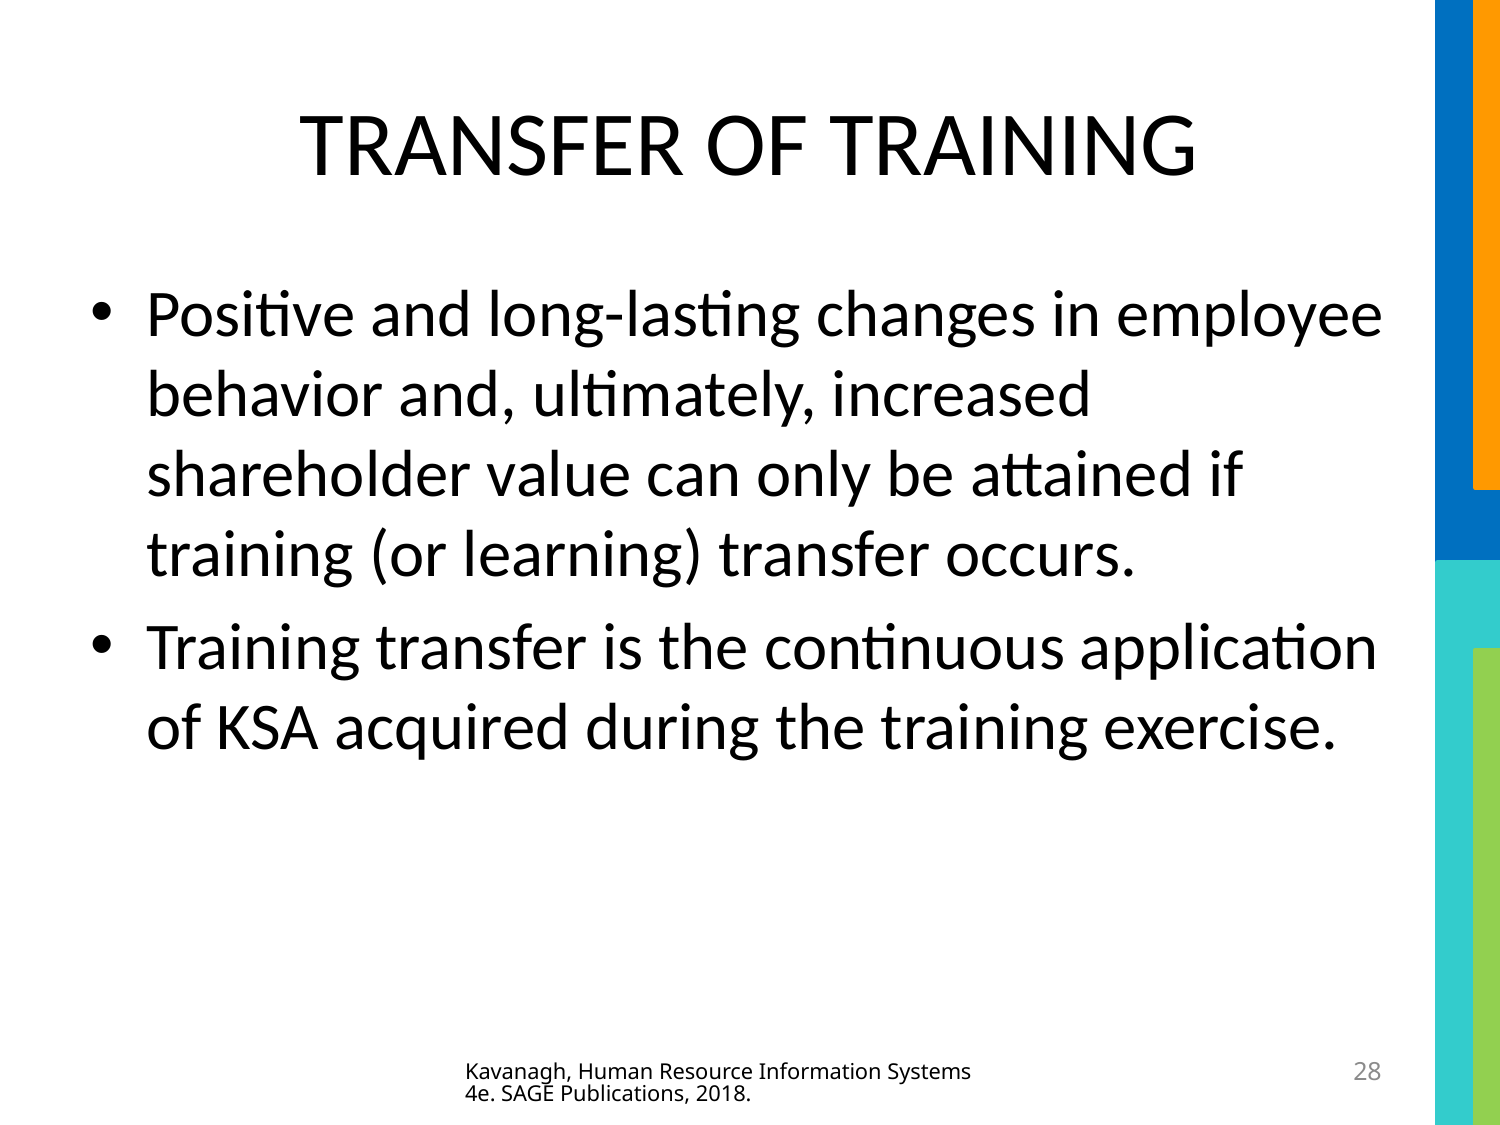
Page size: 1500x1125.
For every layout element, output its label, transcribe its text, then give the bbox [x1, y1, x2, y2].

footer Kavanagh, Human Resource Information Systems 4e. SAGE Publications, 2018. [450, 1042, 1004, 1103]
list Positive and long-lasting changes in employee behavior and, ultimately, increased shareholder value can only be attained if training (or learning) transfer occurs. Training transfer is the continuous application of KSA acquired during the training exercise. [75, 262, 1425, 1005]
slide_number 28 [1059, 1042, 1397, 1103]
title TRANSFER OF TRAINING [75, 45, 1425, 233]
